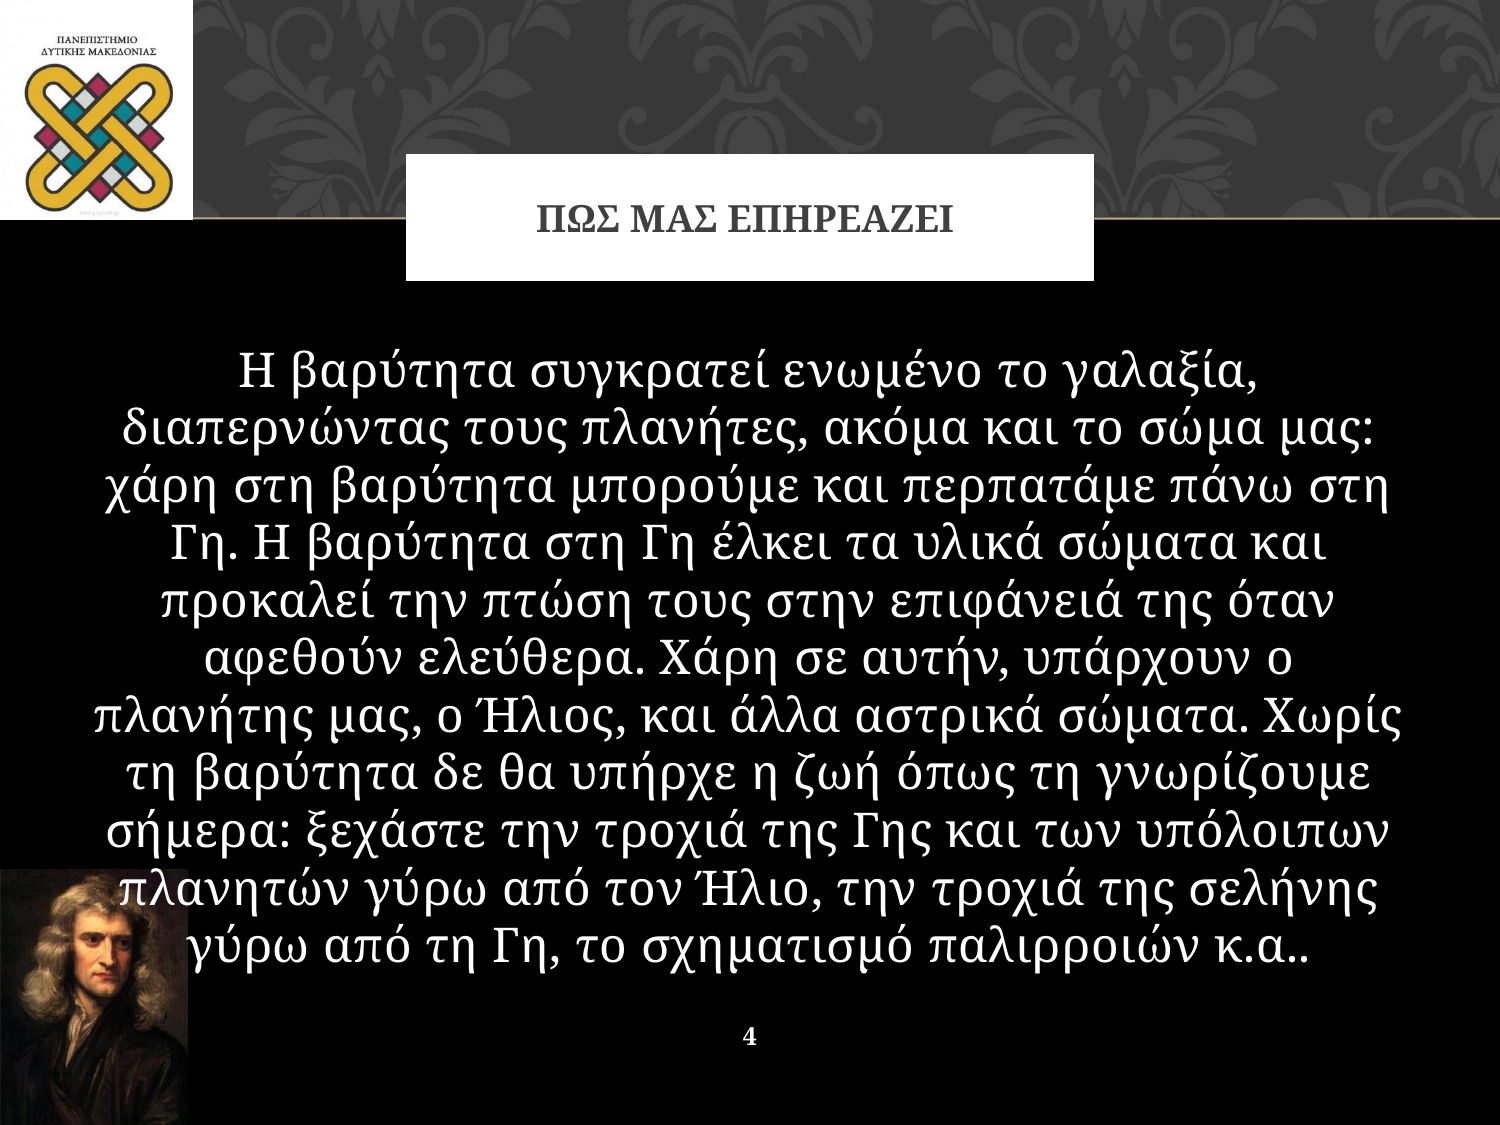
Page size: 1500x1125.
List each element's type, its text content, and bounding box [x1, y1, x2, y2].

slide_number 4 [662, 1012, 838, 1063]
picture [0, 869, 188, 1125]
picture [0, 0, 193, 220]
list Η βαρύτητα συγκρατεί ενωμένο το γαλαξία, διαπερνώντας τους πλανήτες, ακόμα και το σώμα μας: χάρη στη βαρύτητα μπορούμε και περπατάμε πάνω στη Γη. Η βαρύτητα στη Γη έλκει τα υλικά σώματα και προκαλεί την πτώση τους στην επιφάνειά της όταν αφεθούν ελεύθερα. Χάρη σε αυτήν, υπάρχουν ο πλανήτης μας, ο Ήλιος, και άλλα αστρικά σώματα. Χωρίς τη βαρύτητα δε θα υπήρχε η ζωή όπως τη γνωρίζουμε σήμερα: ξεχάστε την τροχιά της Γης και των υπόλοιπων πλανητών γύρω από τον Ήλιο, την τροχιά της σελήνης γύρω από τη Γη, το σχηματισμό παλιρροιών κ.α.. [75, 331, 1425, 1000]
title ΠΩΣ ΜΑΣ ΕΠΗΡΕΑΖΕΙ [406, 154, 1094, 281]
